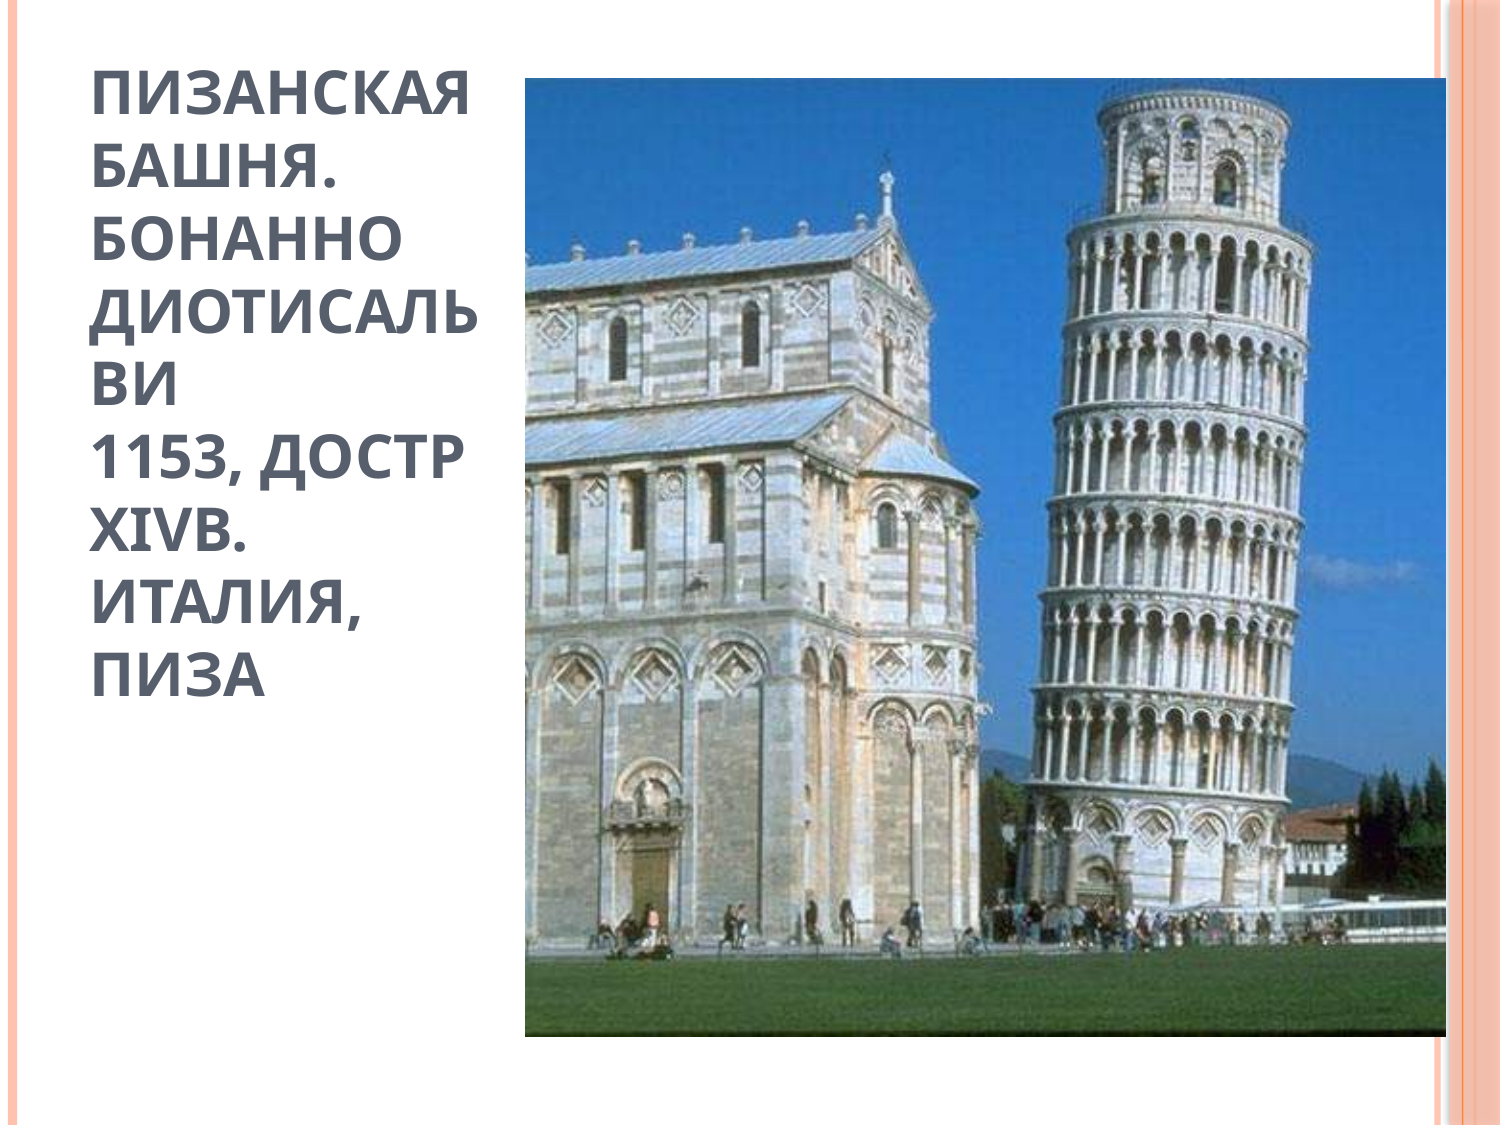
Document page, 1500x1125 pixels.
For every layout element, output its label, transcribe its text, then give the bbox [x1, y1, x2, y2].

picture [524, 77, 1447, 1038]
title Пизанская башня. Бонанно Диотисальви 1153, достр XIVв. Италия, Пиза [75, 45, 502, 717]
